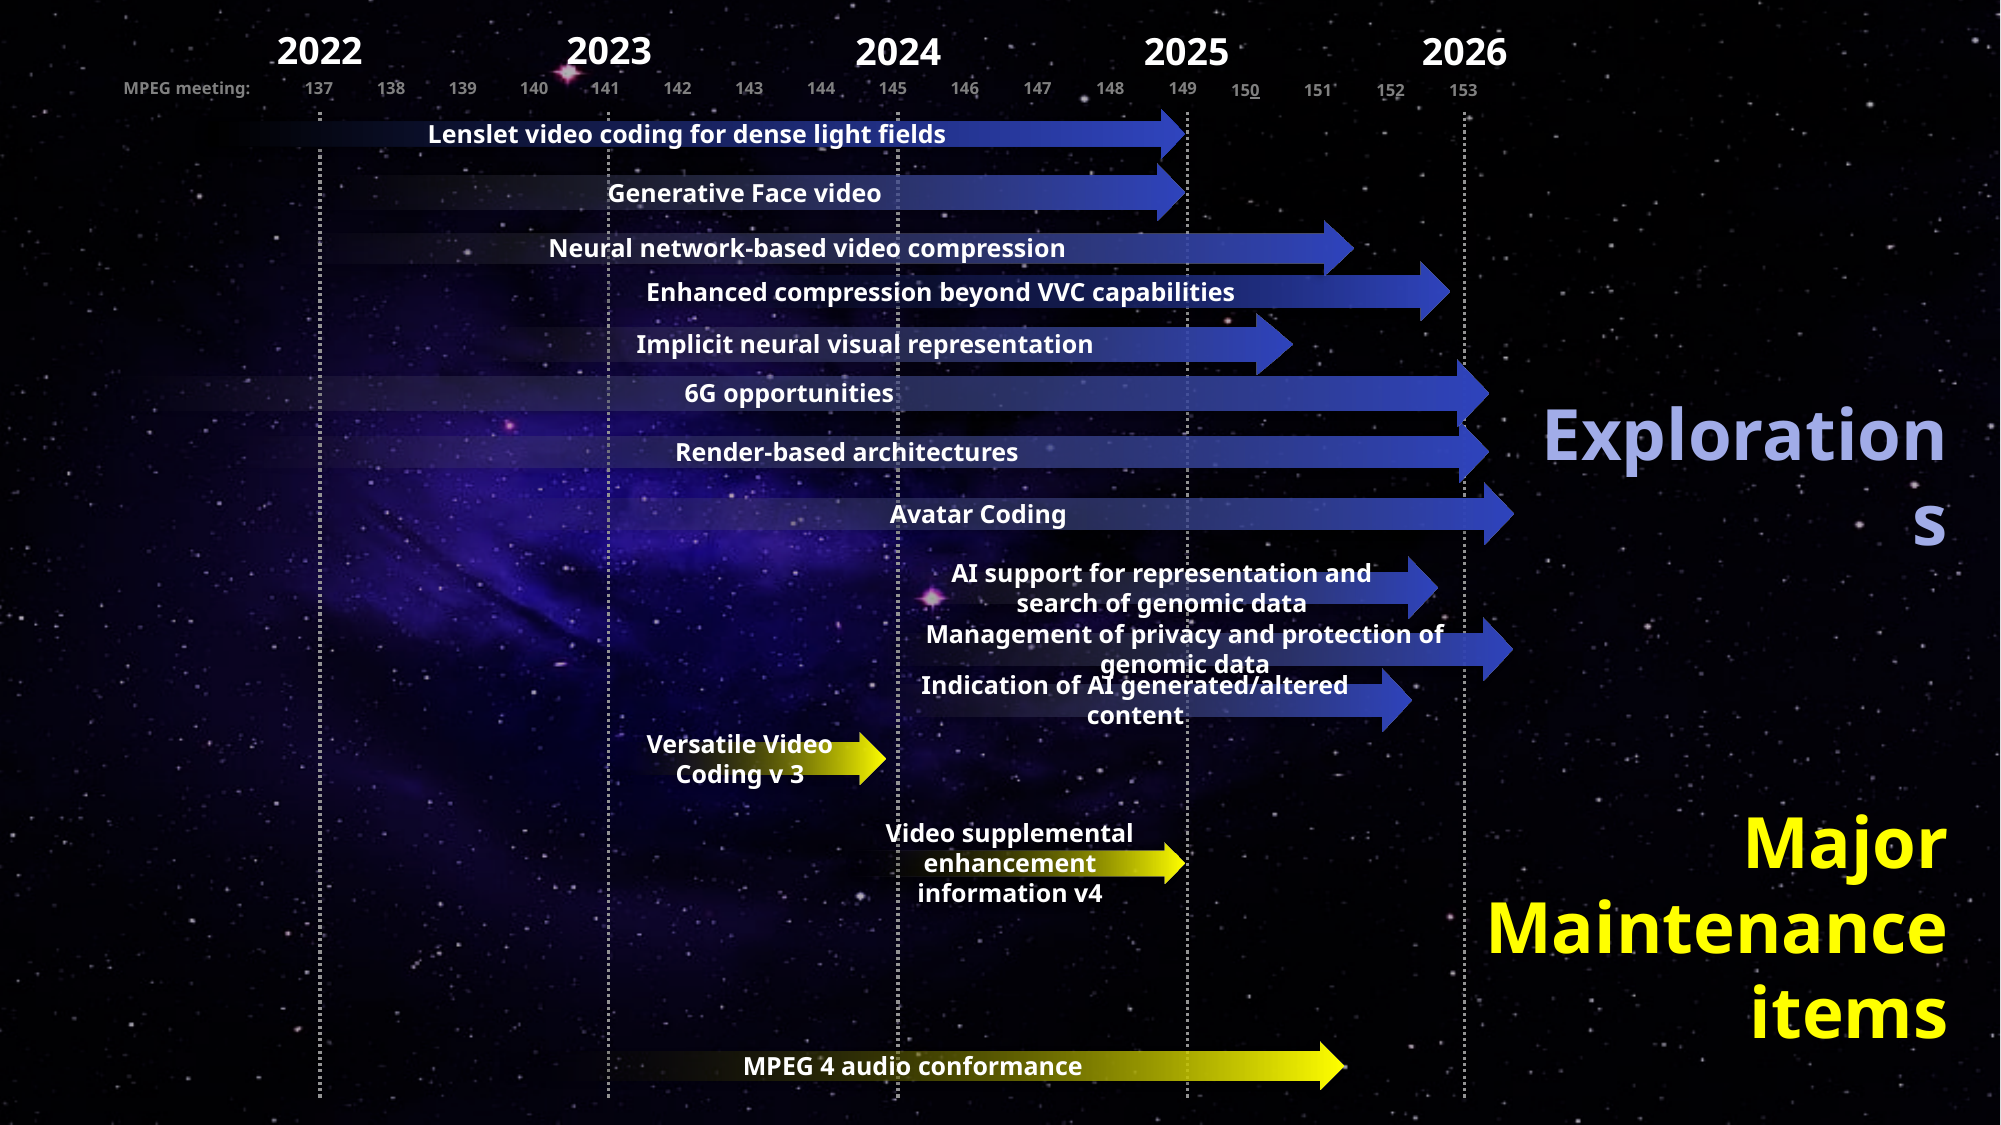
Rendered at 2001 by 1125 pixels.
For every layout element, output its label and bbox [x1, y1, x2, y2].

text_box [208, 109, 1962, 1062]
text_box [109, 20, 1516, 1101]
picture [0, 0, 2001, 1125]
